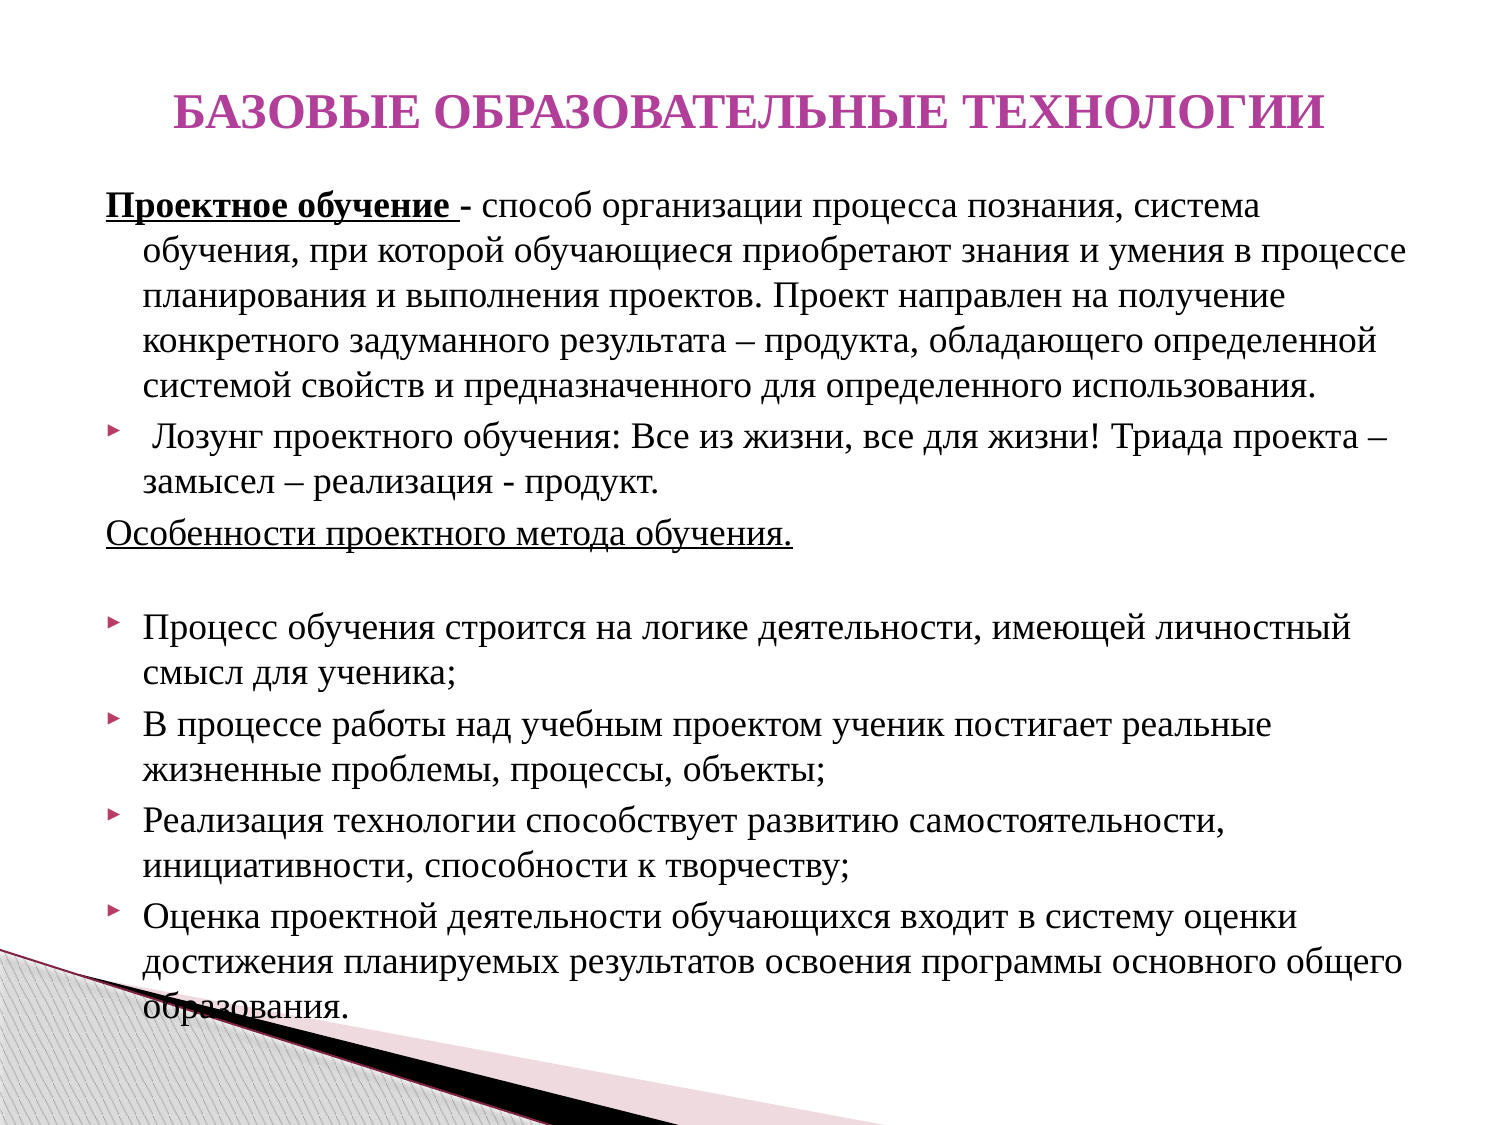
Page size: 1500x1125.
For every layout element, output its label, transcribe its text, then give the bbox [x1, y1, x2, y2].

title БАЗОВЫЕ ОБРАЗОВАТЕЛЬНЫЕ ТЕХНОЛОГИИ [75, 45, 1425, 173]
list Проектное обучение - способ организации процесса познания, система обучения, при которой обучающиеся приобретают знания и умения в процессе планирования и выполнения проектов. Проект направлен на получение конкретного задуманного результата – продукта, обладающего определенной системой свойств и предназначенного для определенного использования. Лозунг проектного обучения: Все из жизни, все для жизни! Триада проекта – замысел – реализация - продукт. Особенности проектного метода обучения. Процесс обучения строится на логике деятельности, имеющей личностный смысл для ученика; В процессе работы над учебным проектом ученик постигает реальные жизненные проблемы, процессы, объекты; Реализация технологии способствует развитию самостоятельности, инициативности, способности к творчеству; Оценка проектной деятельности обучающихся входит в систему оценки достижения планируемых результатов освоения программы основного общего образования. [75, 173, 1425, 1059]
